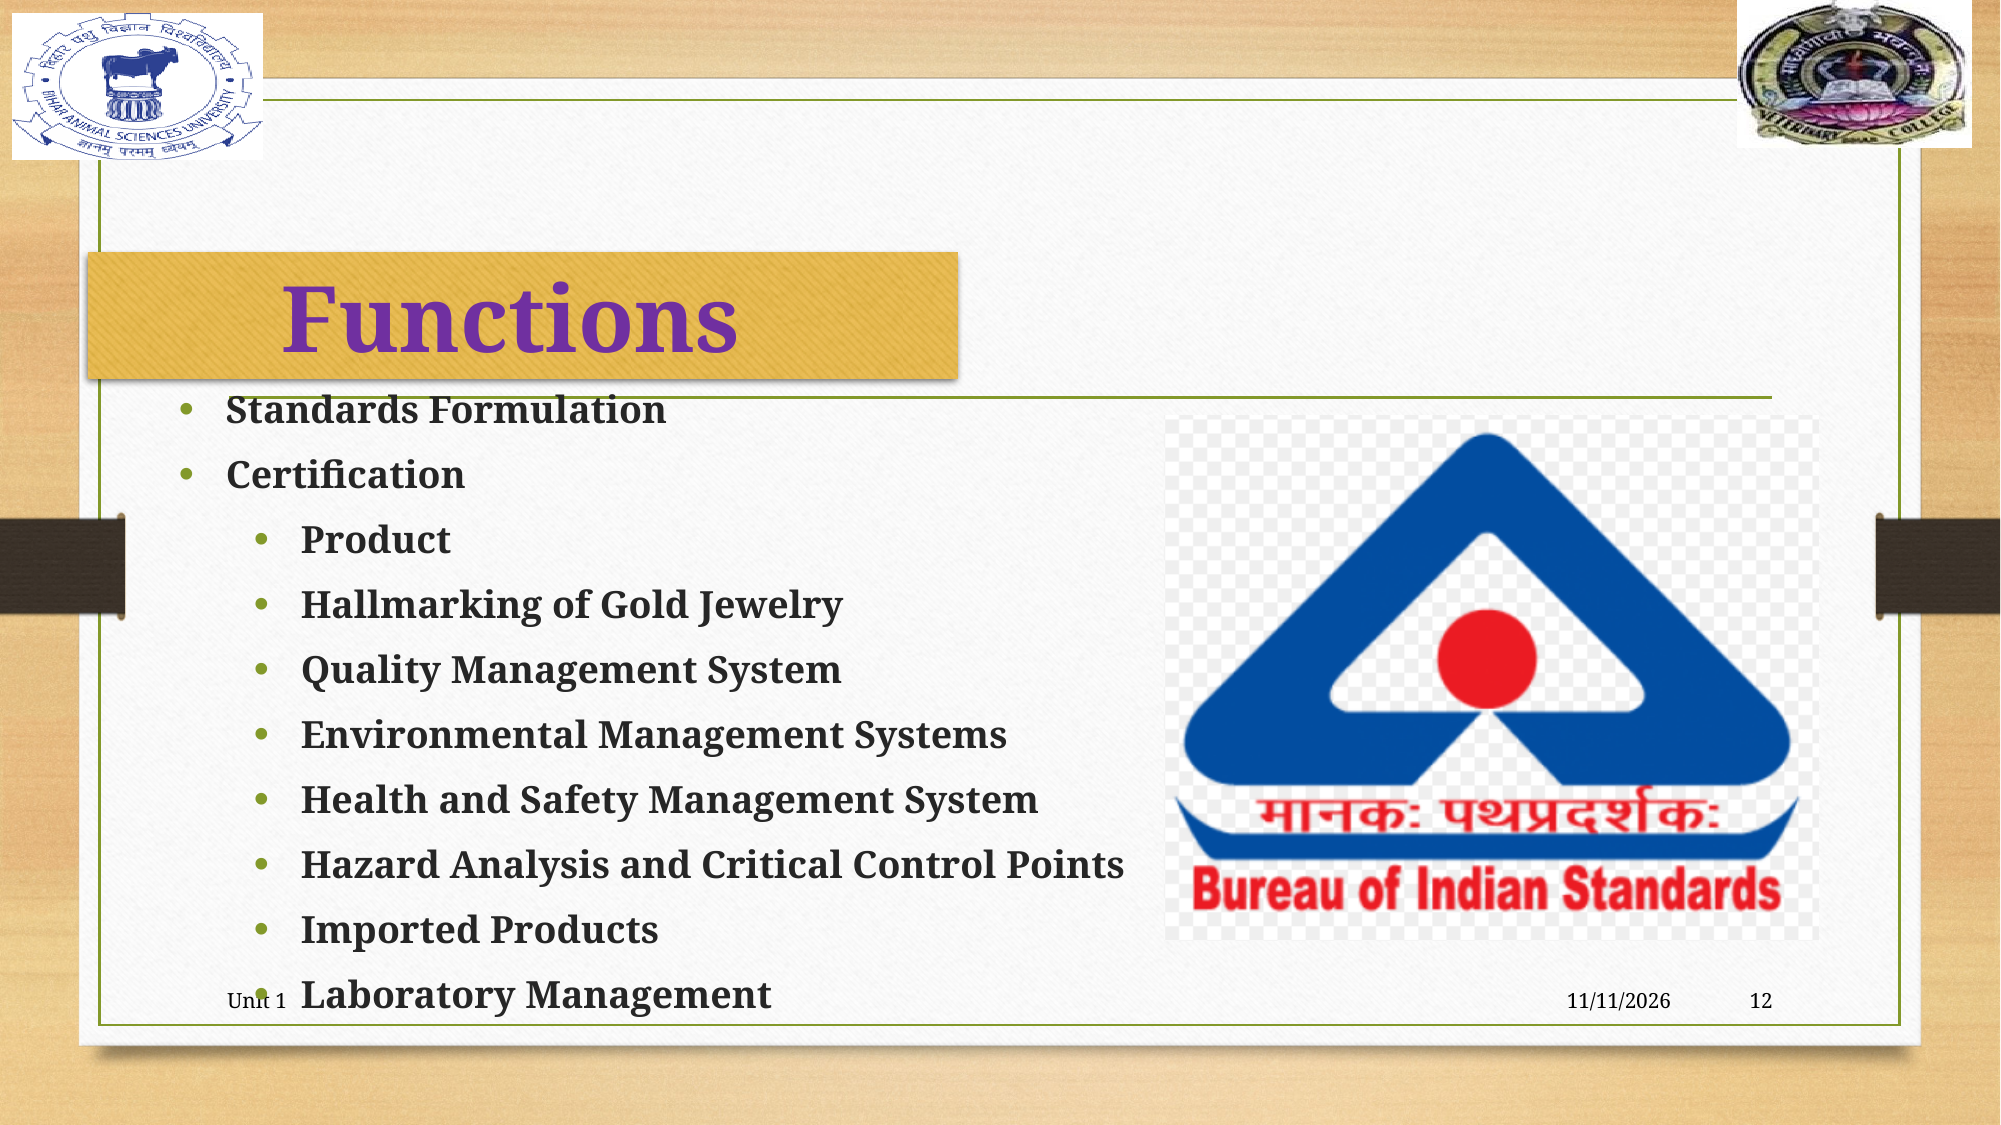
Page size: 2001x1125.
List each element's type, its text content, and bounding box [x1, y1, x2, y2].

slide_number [1423, 979, 1686, 1025]
title Functions [87, 252, 958, 379]
picture [0, 0, 2001, 1125]
slide_number 12 [1698, 979, 1788, 1025]
footer Unit 1 [212, 979, 1411, 1025]
list Standards Formulation Certification Product Hallmarking of Gold Jewelry Quality Management System Environmental Management Systems Health and Safety Management System Hazard Analysis and Critical Control Points Imported Products Laboratory Management [163, 378, 1923, 1024]
